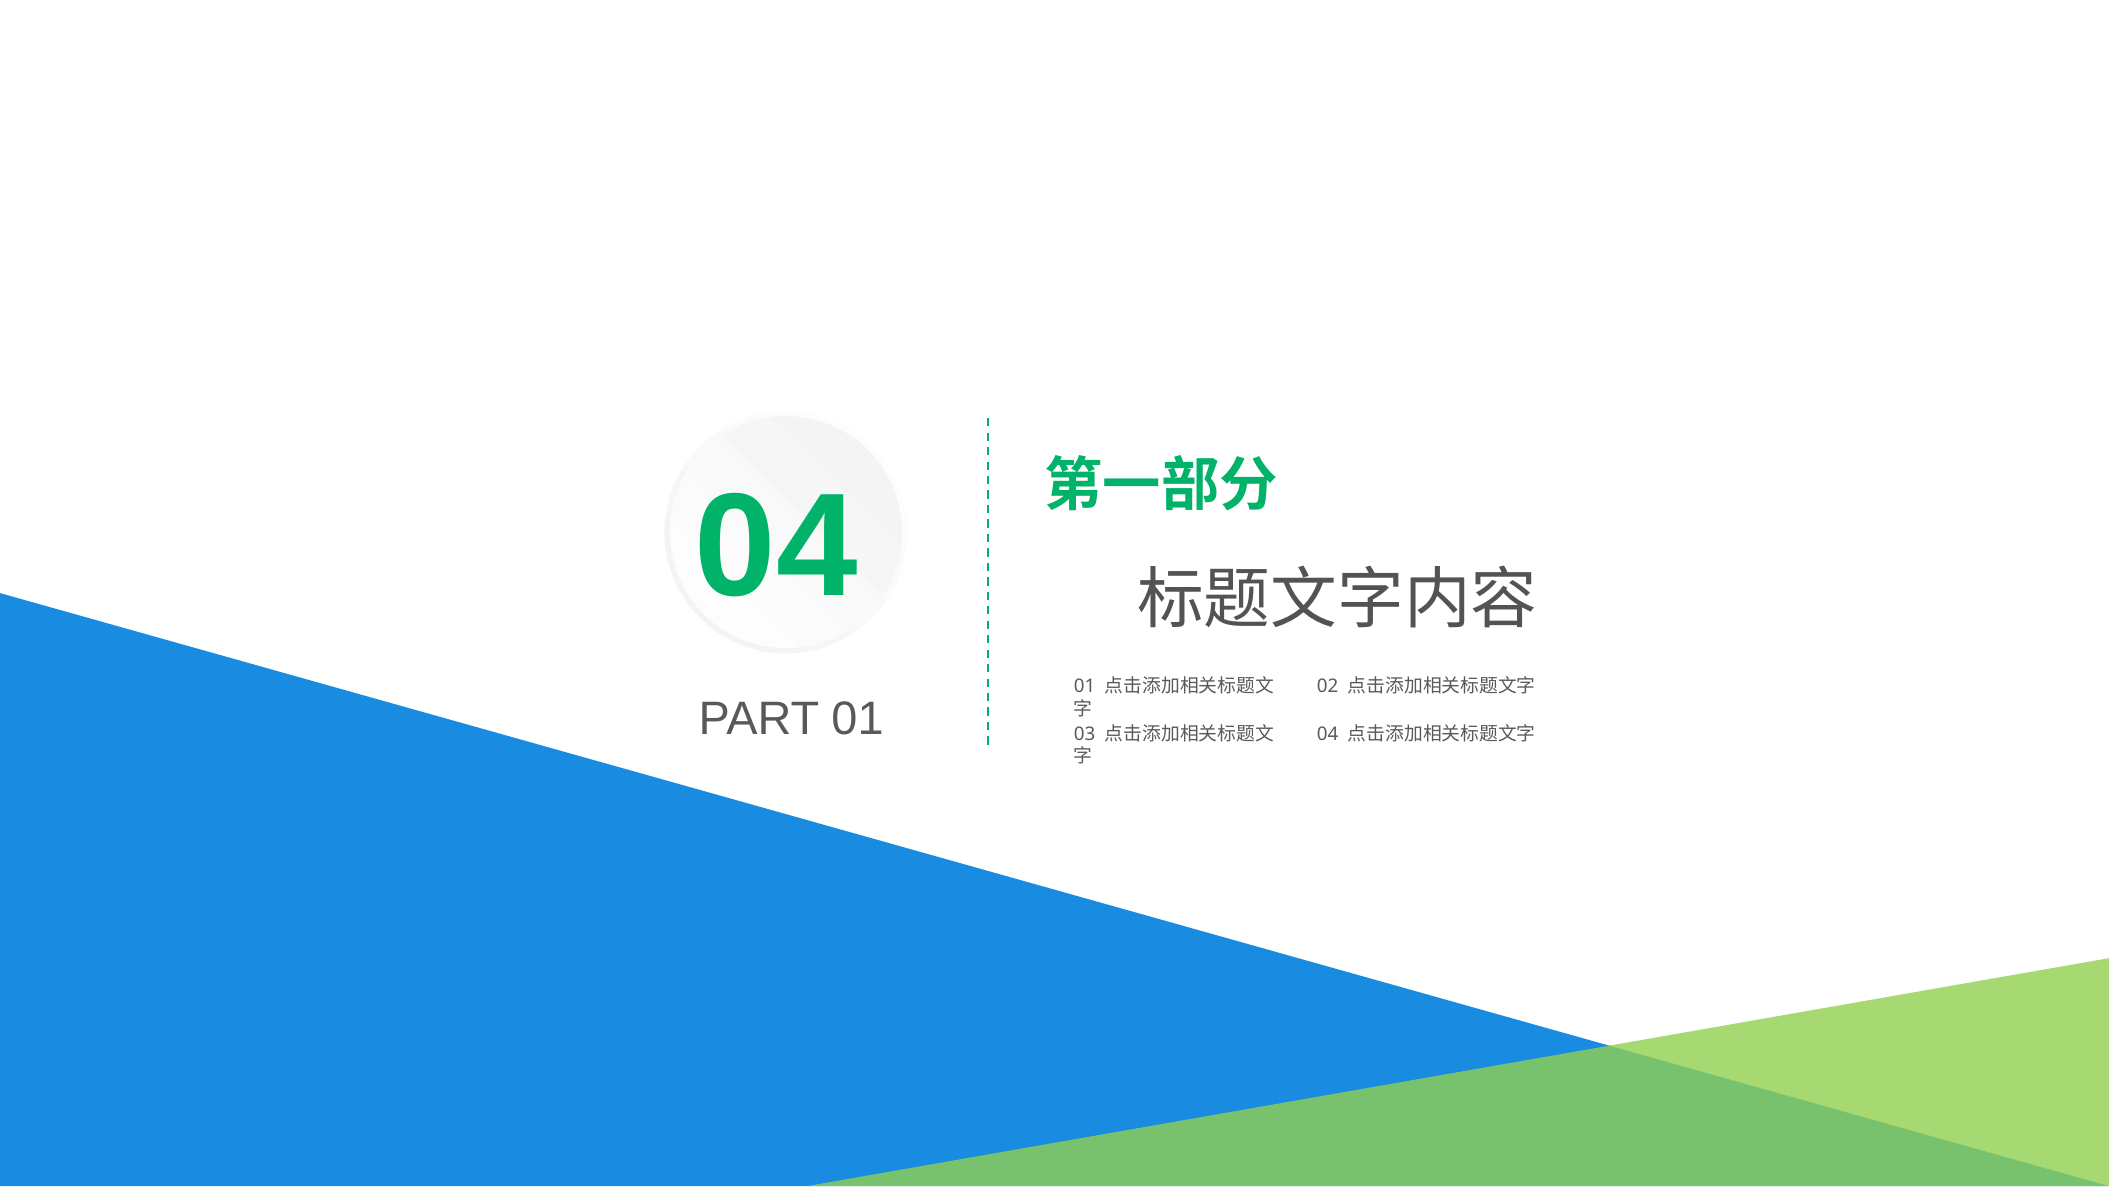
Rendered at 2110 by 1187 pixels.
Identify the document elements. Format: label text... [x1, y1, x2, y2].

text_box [664, 410, 907, 654]
text_box 02 点击添加相关标题文字 [1302, 666, 1560, 704]
text_box [0, 592, 1608, 1187]
text_box 04 点击添加相关标题文字 [1302, 714, 1560, 751]
text_box 03 点击添加相关标题文字 [1060, 714, 1306, 774]
text_box PART 01 [698, 687, 907, 745]
text_box [806, 956, 2110, 1187]
text_box 01 点击添加相关标题文字 [1060, 666, 1306, 714]
text_box 第一部分 标题文字内容 [1010, 439, 1568, 651]
